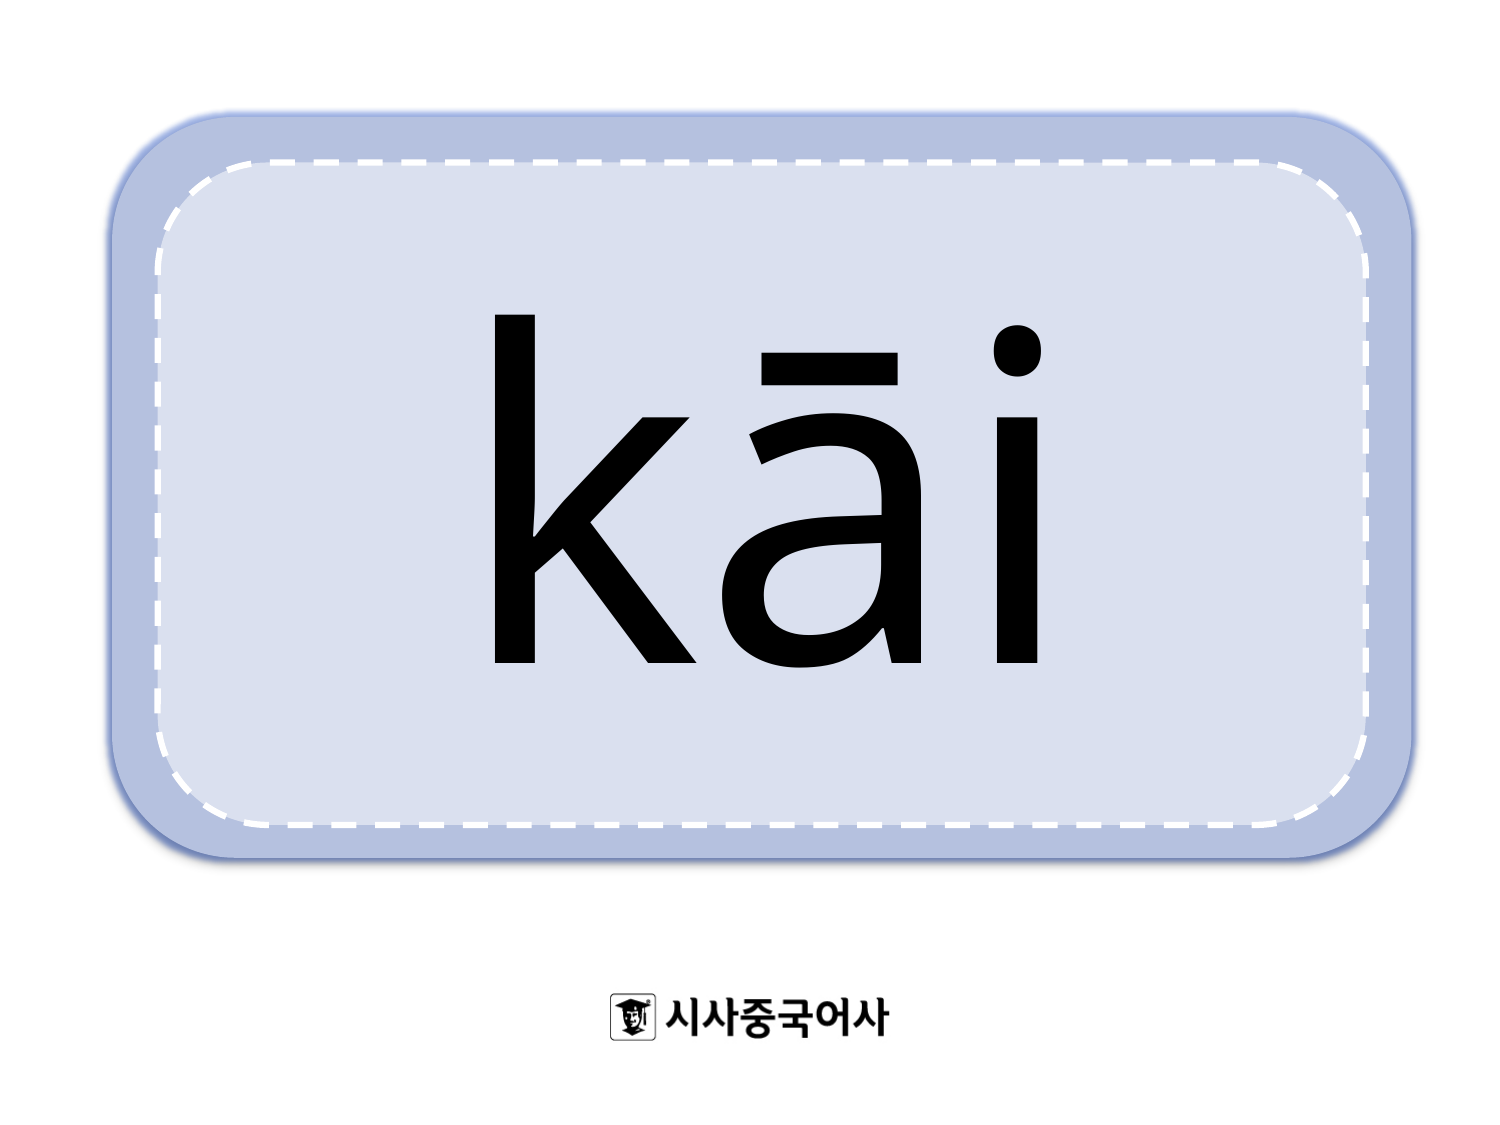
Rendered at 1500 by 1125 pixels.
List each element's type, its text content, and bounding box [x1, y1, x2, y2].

text_box kāi [162, 149, 1371, 812]
picture [602, 987, 898, 1047]
